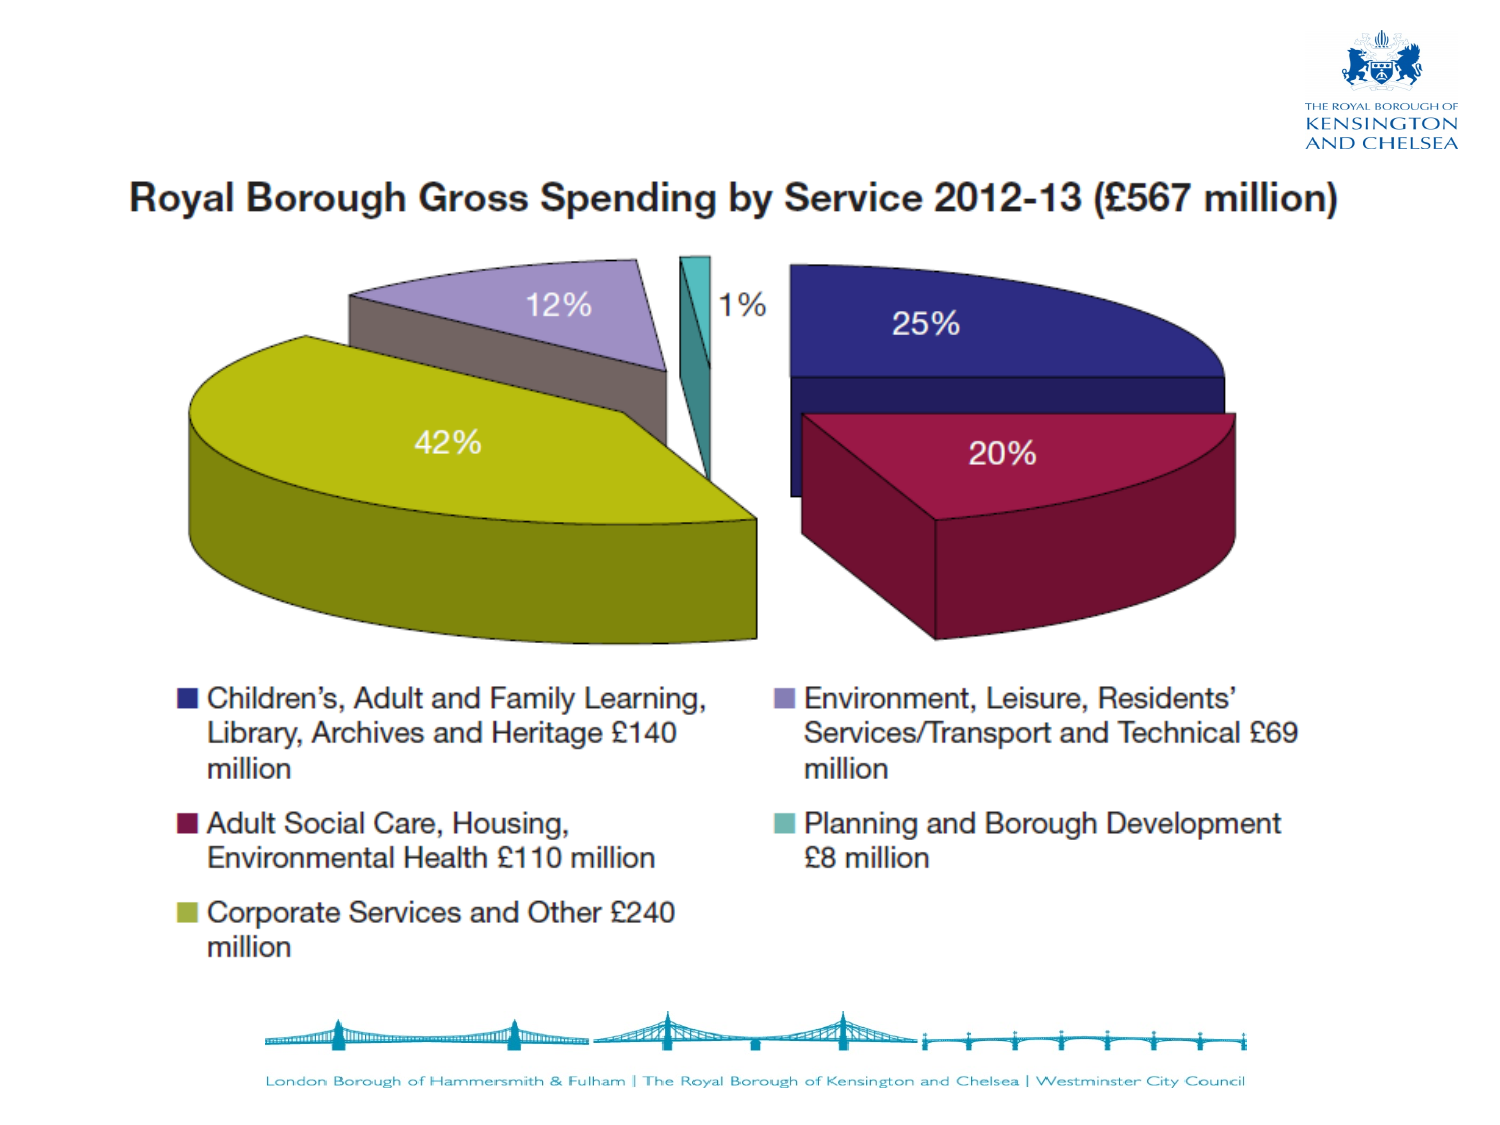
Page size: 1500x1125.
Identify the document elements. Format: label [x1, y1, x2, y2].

picture [93, 30, 1458, 976]
picture [265, 1011, 1247, 1089]
